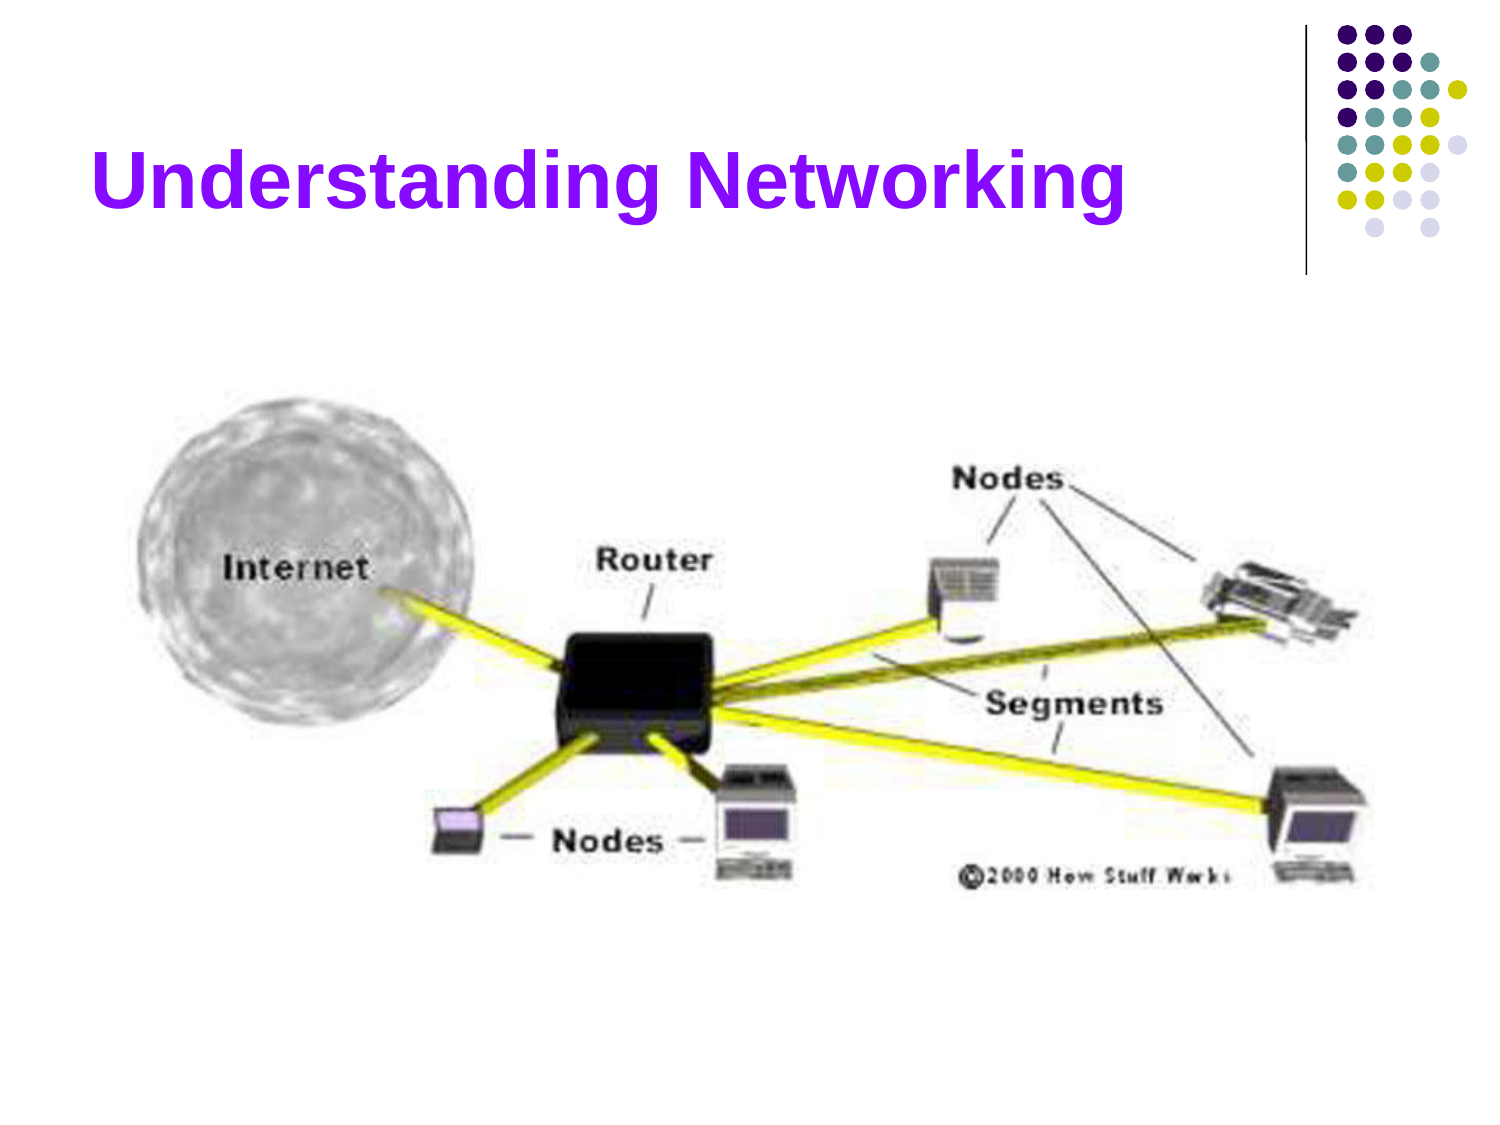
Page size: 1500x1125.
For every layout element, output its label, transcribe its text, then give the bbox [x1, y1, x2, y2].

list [124, 388, 1376, 899]
title Understanding Networking [74, 19, 1313, 233]
